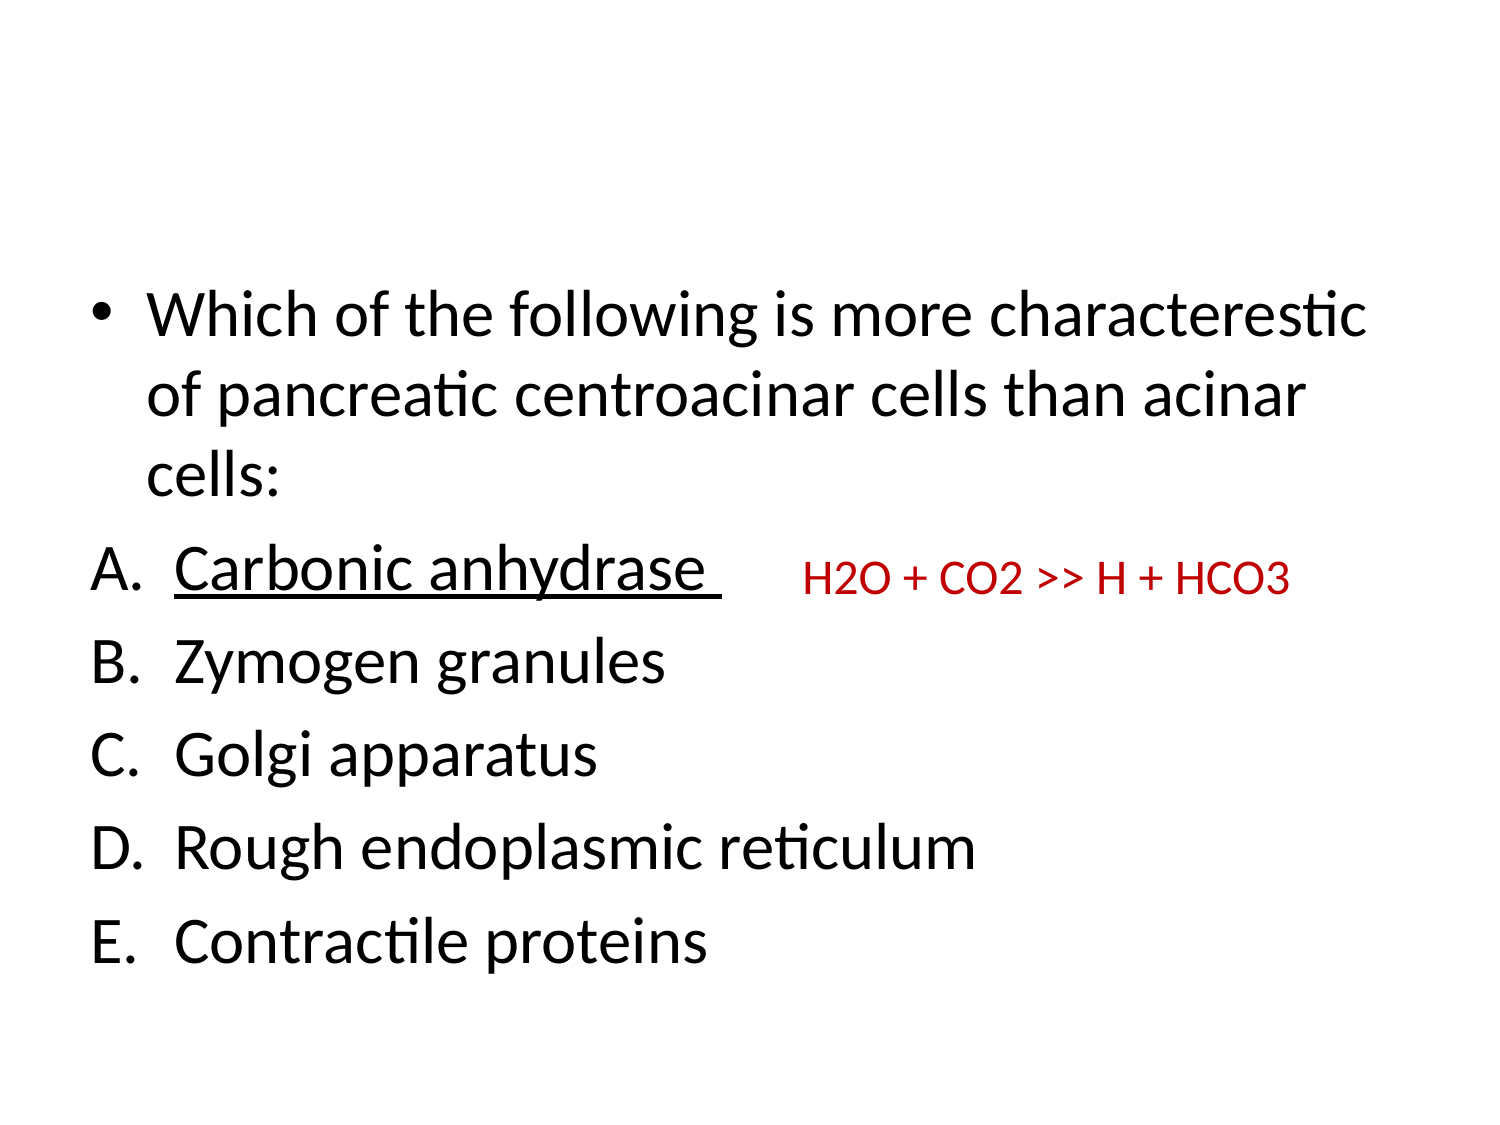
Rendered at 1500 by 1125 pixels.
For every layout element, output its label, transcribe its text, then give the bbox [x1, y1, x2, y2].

list Which of the following is more characterestic of pancreatic centroacinar cells than acinar cells: Carbonic anhydrase Zymogen granules Golgi apparatus Rough endoplasmic reticulum Contractile proteins [75, 262, 1425, 1005]
text_box H2O + CO2 >> H + HCO3 [787, 537, 1338, 613]
